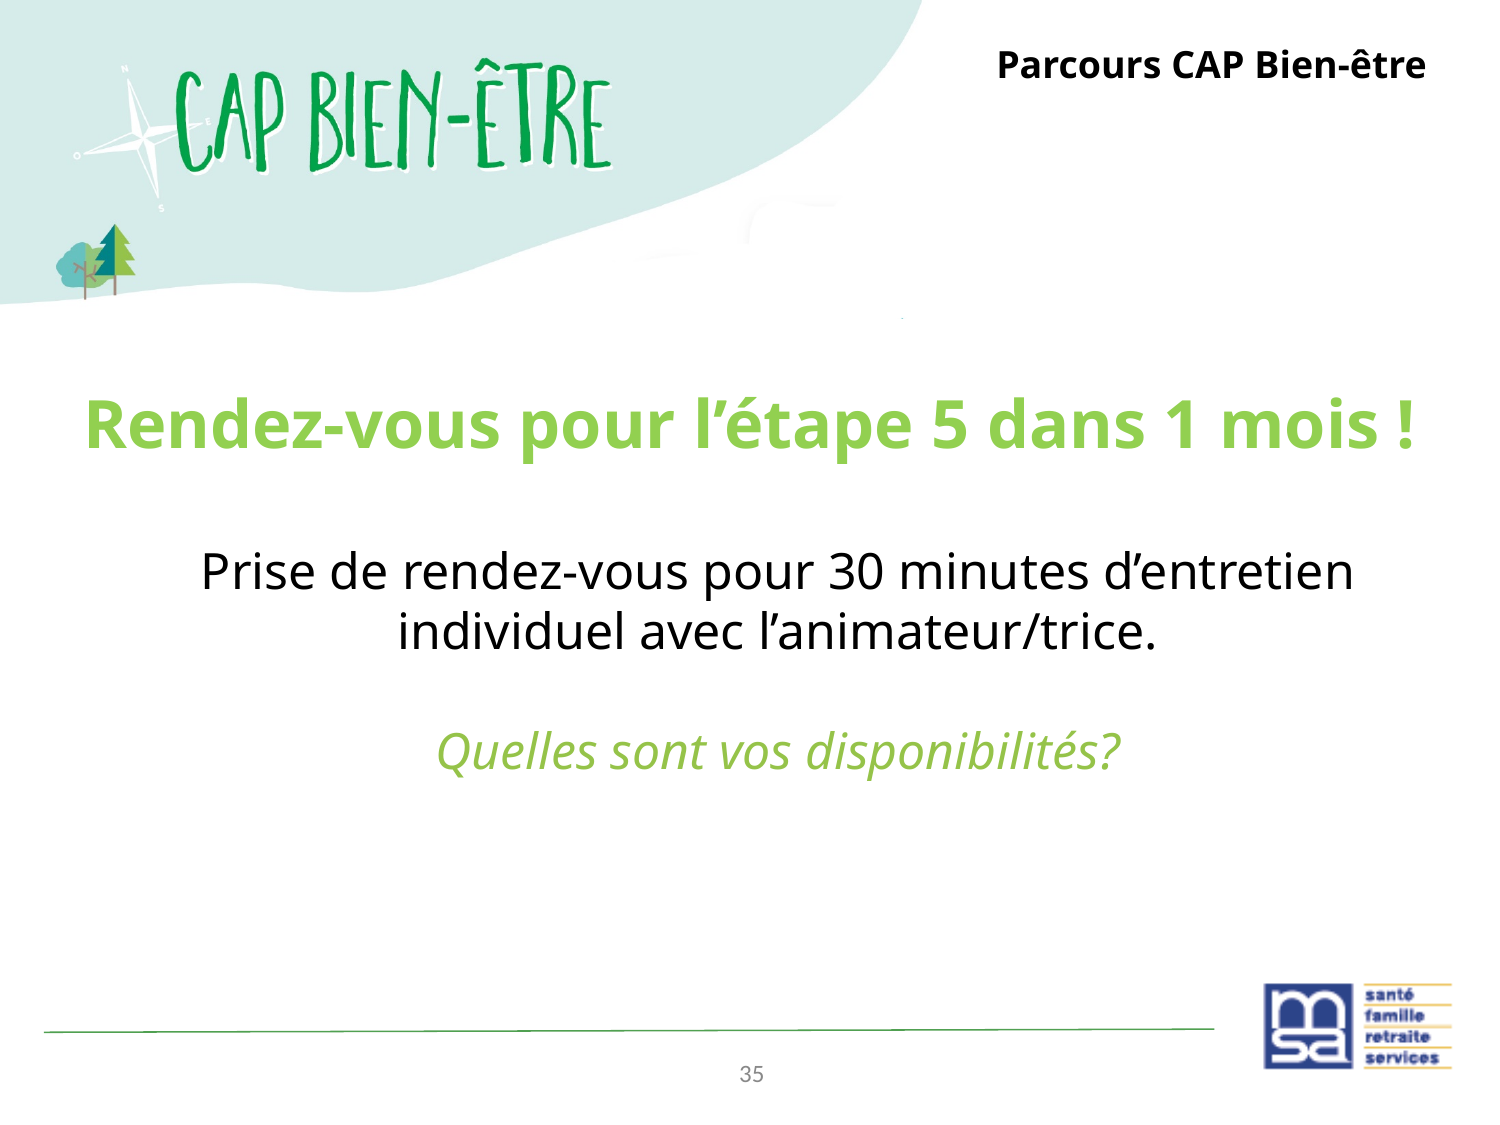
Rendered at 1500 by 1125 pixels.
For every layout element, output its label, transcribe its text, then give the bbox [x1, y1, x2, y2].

text_box Parcours CAP Bien-être [968, 34, 1455, 94]
text_box Prise de rendez-vous pour 30 minutes d’entretien individuel avec l’animateur/trice. Quelles sont vos disponibilités? [93, 479, 1417, 858]
text_box Rendez-vous pour l’étape 5 dans 1 mois ! [0, 341, 1500, 516]
text_box 35 [54, 1042, 1245, 1103]
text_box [43, 1028, 1215, 1033]
picture [1250, 929, 1476, 1125]
picture [0, 0, 941, 320]
